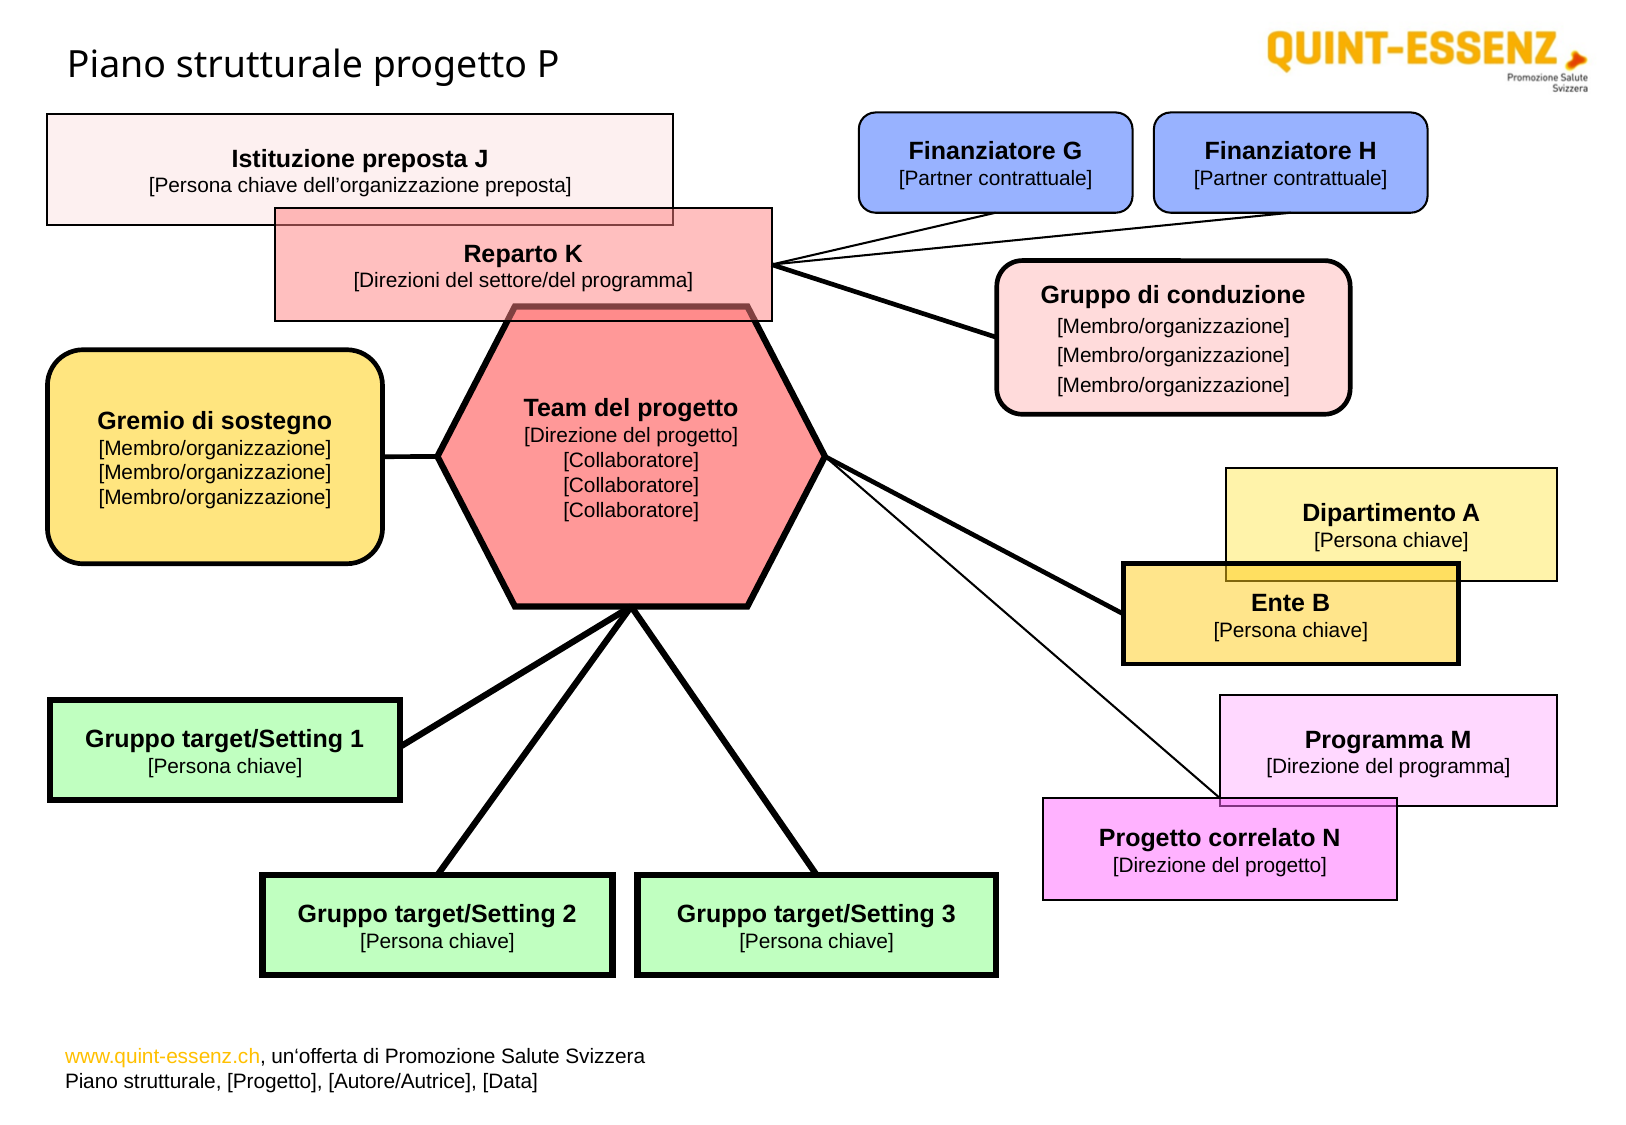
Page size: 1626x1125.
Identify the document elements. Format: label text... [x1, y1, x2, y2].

text_box Progetto correlato N [Direzione del progetto] [1043, 798, 1397, 900]
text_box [771, 264, 997, 338]
text_box Dipartimento A [Persona chiave] [1226, 467, 1557, 581]
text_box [630, 606, 817, 876]
text_box Reparto K [Direzioni del settore/del programma] [275, 208, 772, 321]
text_box Finanziatore H [Partner contrattuale] [1153, 112, 1428, 213]
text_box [399, 606, 435, 748]
slide_number www.quint-essenz.ch, un‘offerta di Promozione Salute Svizzera Piano strutturale, [Progetto], [Autore/Autrice], [Data] [50, 1034, 1190, 1110]
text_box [437, 606, 628, 876]
text_box Gremio di sostegno [Membro/organizzazione] [Membro/organizzazione] [Membro/organizzazione] [47, 349, 383, 564]
text_box Team del progetto [Direzione del progetto] [Collaboratore] [Collaboratore] [Collaboratore] [438, 321, 824, 604]
text_box Gruppo di conduzione [Membro/organizzazione] [Membro/organizzazione] [Membro/organizzazione] [996, 260, 1351, 415]
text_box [824, 456, 1221, 799]
text_box Ente B [Persona chiave] [1225, 563, 1459, 665]
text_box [997, 212, 1292, 265]
text_box Finanziatore G [Partner contrattuale] [858, 112, 1133, 211]
text_box Programma M [Direzione del programma] [1225, 695, 1557, 807]
title Piano strutturale progetto P [51, 0, 1105, 164]
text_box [771, 212, 997, 263]
text_box Gruppo target/Setting 3 [Persona chiave] [637, 875, 996, 976]
text_box Gruppo target/Setting 1 [Persona chiave] [50, 699, 401, 800]
text_box Istituzione preposta J [Persona chiave dell’organizzazione preposta] [47, 114, 674, 225]
text_box Gruppo target/Setting 2 [Persona chiave] [262, 875, 613, 976]
picture [1235, 0, 1620, 125]
